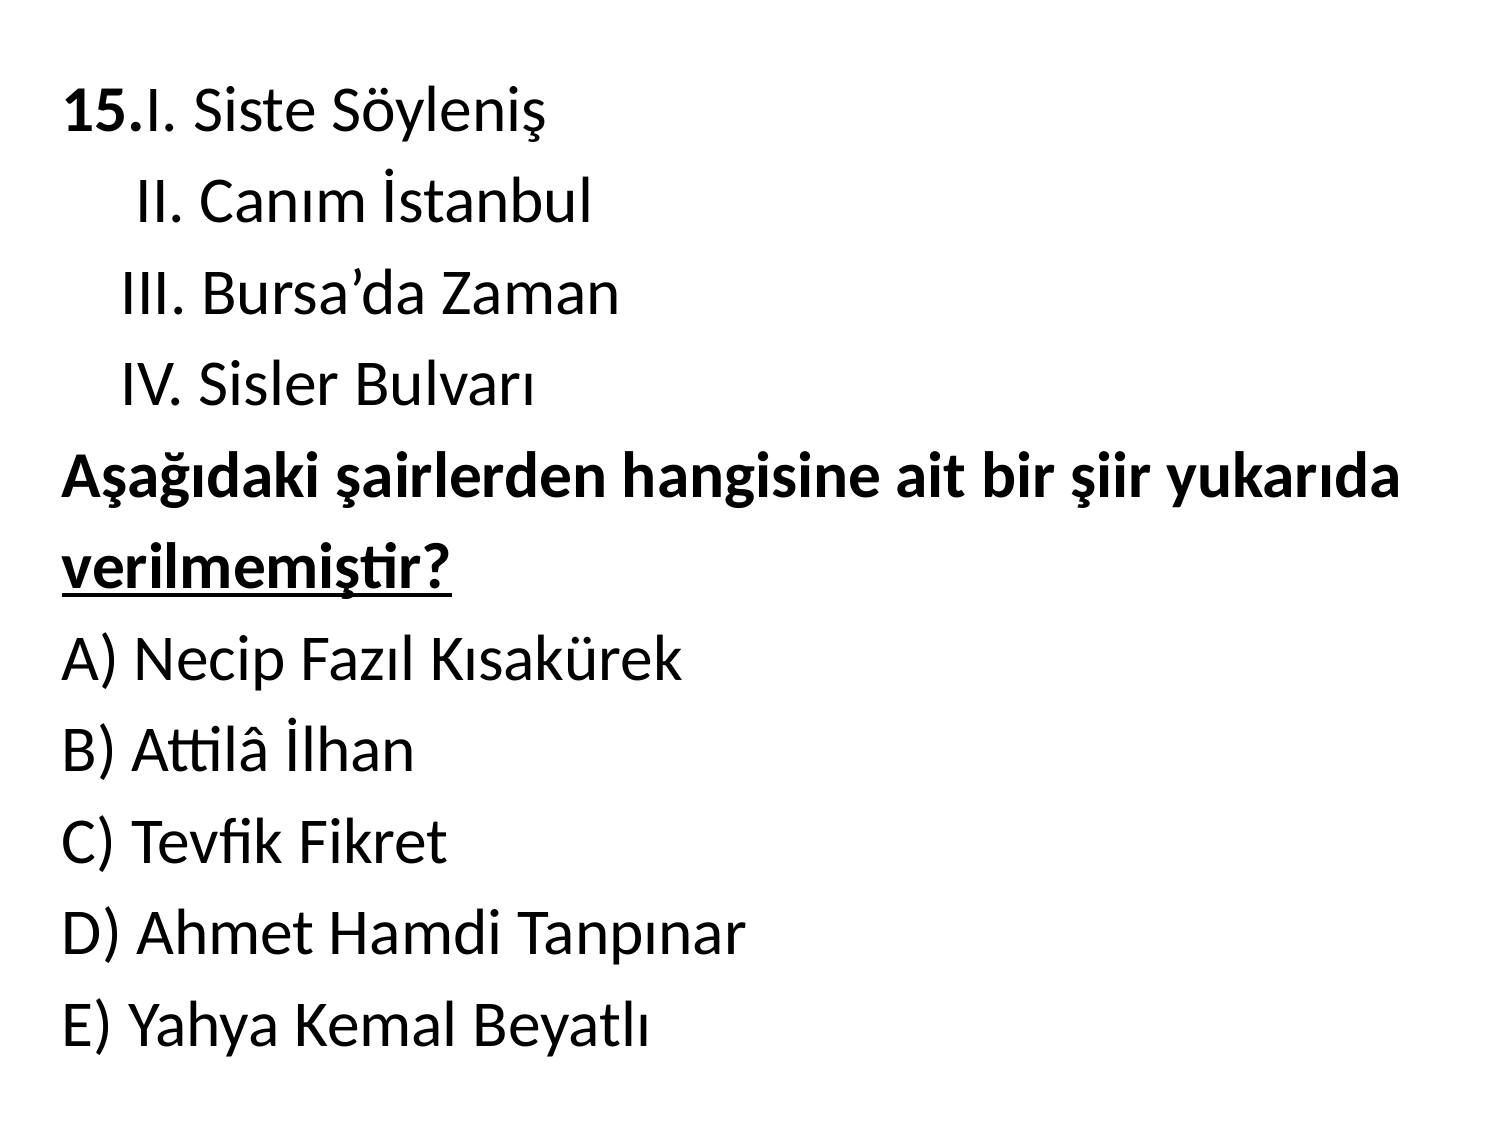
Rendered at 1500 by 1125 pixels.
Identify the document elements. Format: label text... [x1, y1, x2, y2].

list 15.I. Siste Söyleniş II. Canım İstanbul III. Bursa’da Zaman IV. Sisler Bulvarı Aşağıdaki şairlerden hangisine ait bir şiir yukarıda verilmemiştir? A) Necip Fazıl Kısakürek B) Attilâ İlhan C) Tevfik Fikret D) Ahmet Hamdi Tanpınar E) Yahya Kemal Beyatlı [46, 58, 1425, 1079]
